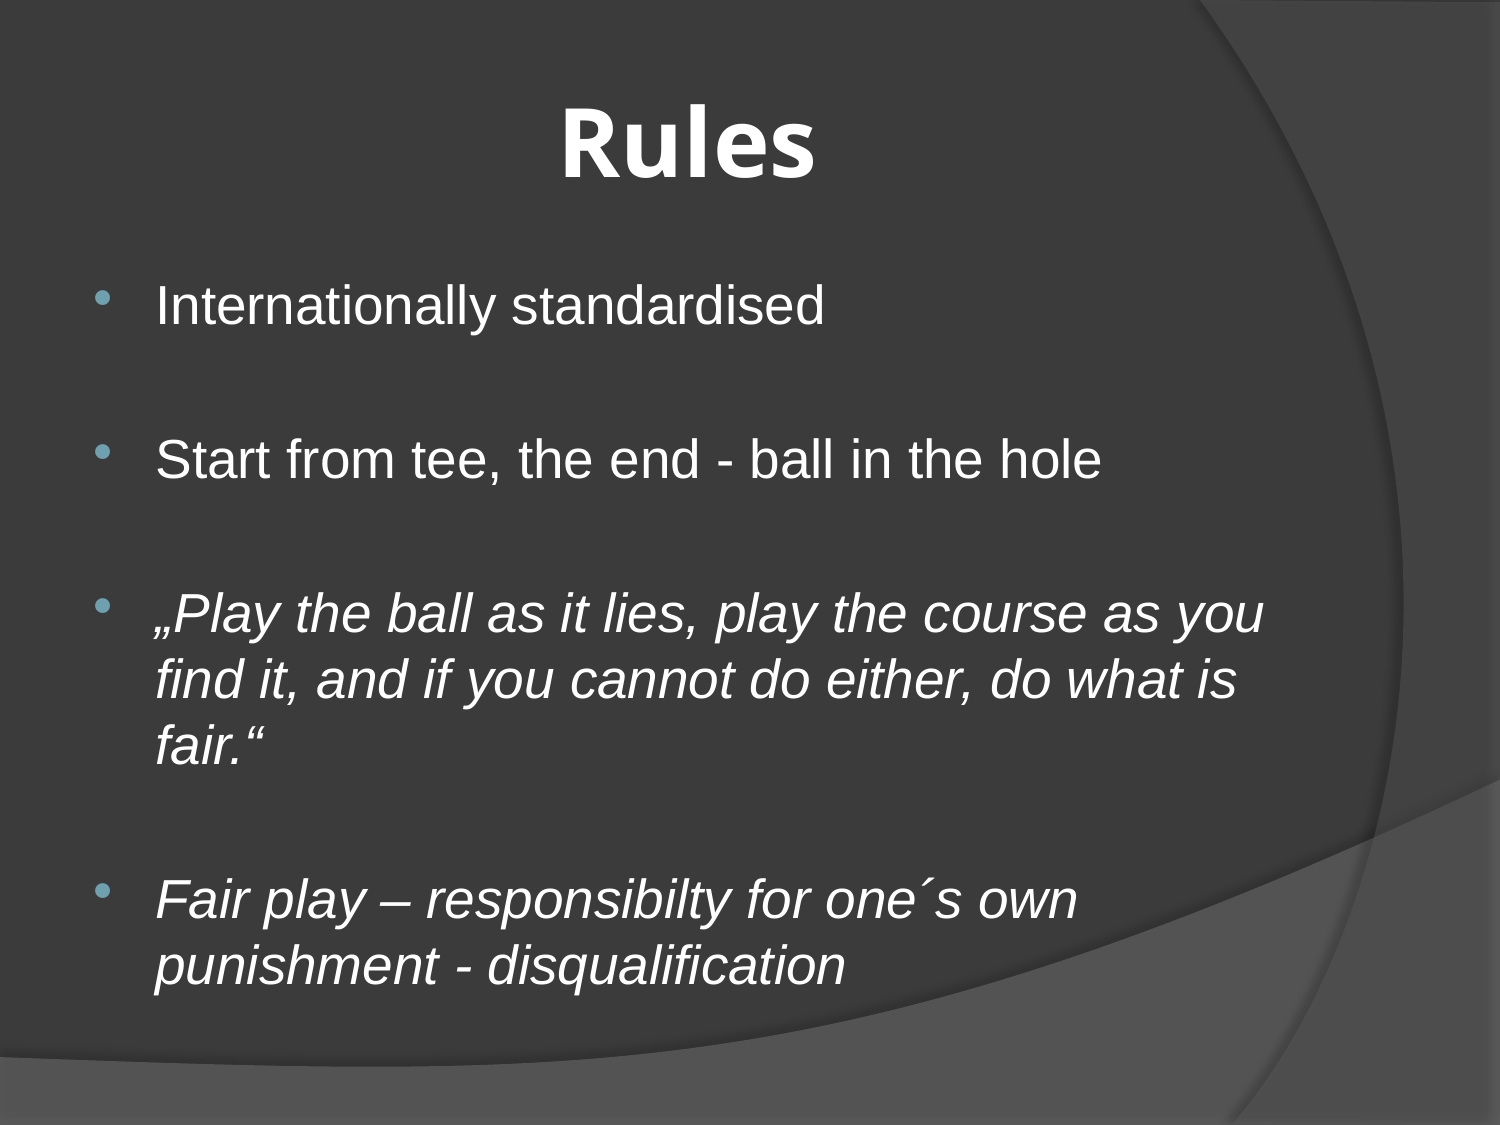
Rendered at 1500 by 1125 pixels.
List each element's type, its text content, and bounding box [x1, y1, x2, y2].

title Rules [75, 45, 1300, 233]
list Internationally standardised Start from tee, the end - ball in the hole „Play the ball as it lies, play the course as you find it, and if you cannot do either, do what is fair.“ Fair play – responsibilty for one´s own punishment - disqualification [75, 262, 1300, 1005]
